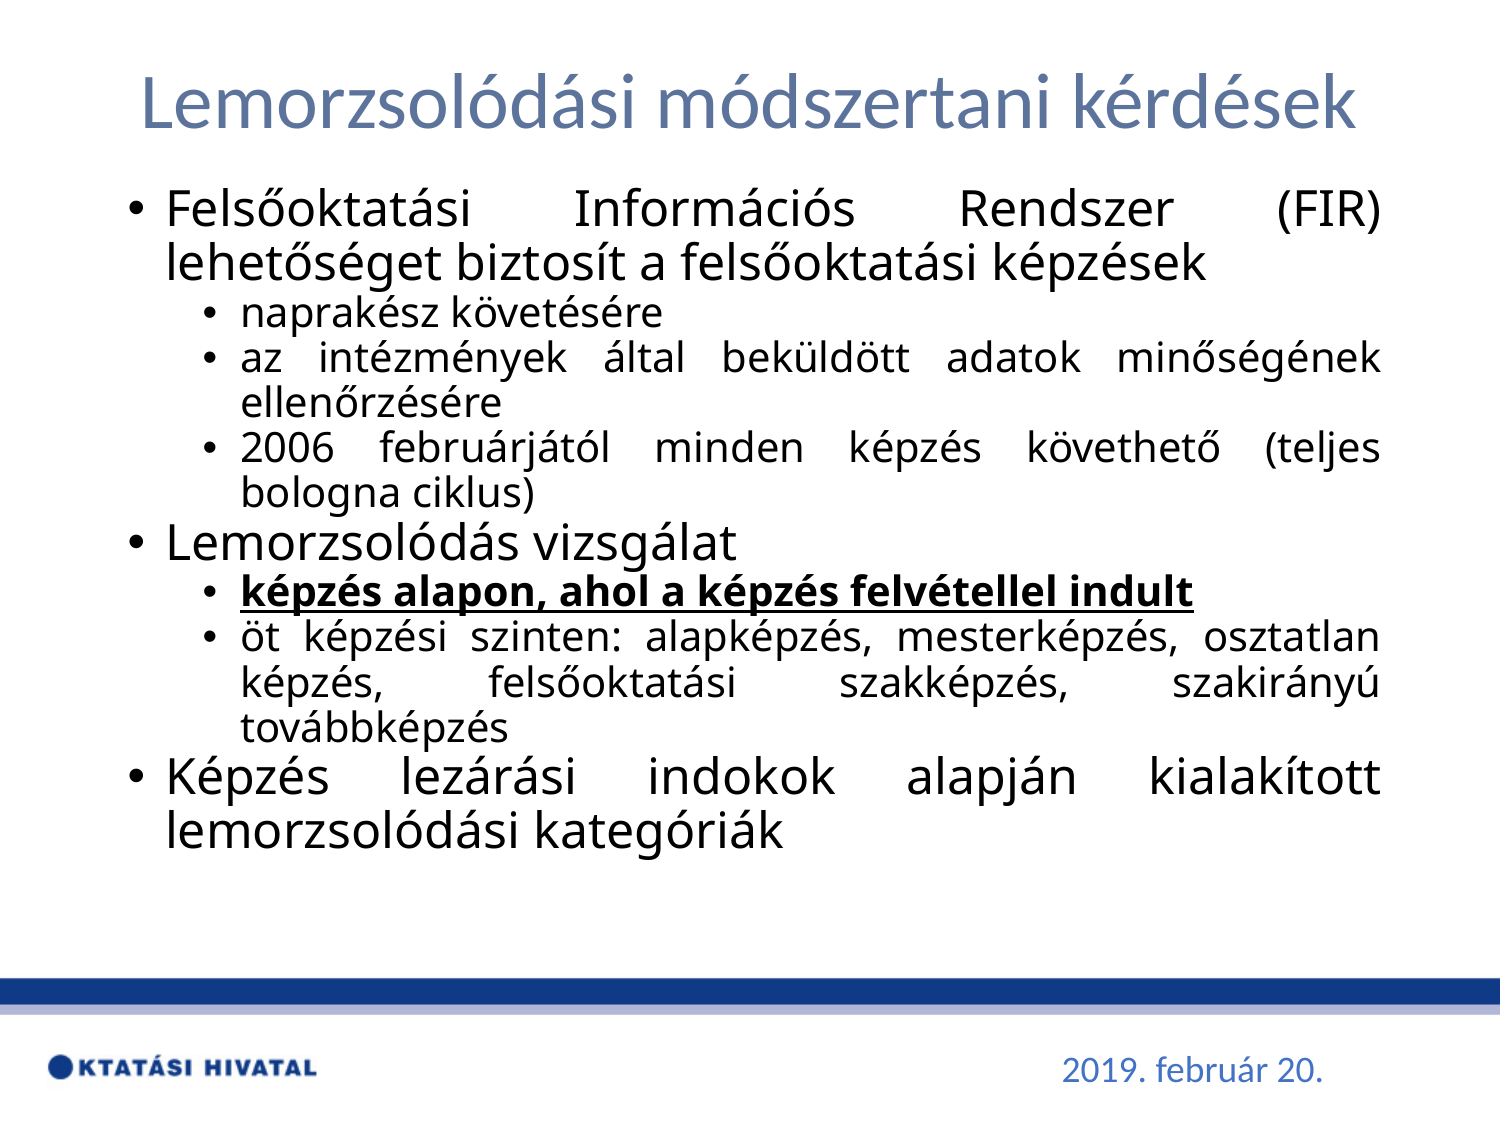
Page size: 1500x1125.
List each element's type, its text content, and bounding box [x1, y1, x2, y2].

picture [0, 0, 1500, 1125]
footer 2019. február 20. [917, 1037, 1469, 1098]
title Lemorzsolódási módszertani kérdések [103, 29, 1397, 176]
list Felsőoktatási Információs Rendszer (FIR) lehetőséget biztosít a felsőoktatási képzések naprakész követésére az intézmények által beküldött adatok minőségének ellenőrzésére 2006 februárjától minden képzés követhető (teljes bologna ciklus) Lemorzsolódás vizsgálat képzés alapon, ahol a képzés felvétellel indult öt képzési szinten: alapképzés, mesterképzés, osztatlan képzés, felsőoktatási szakképzés, szakirányú továbbképzés Képzés lezárási indokok alapján kialakított lemorzsolódási kategóriák [103, 176, 1397, 947]
